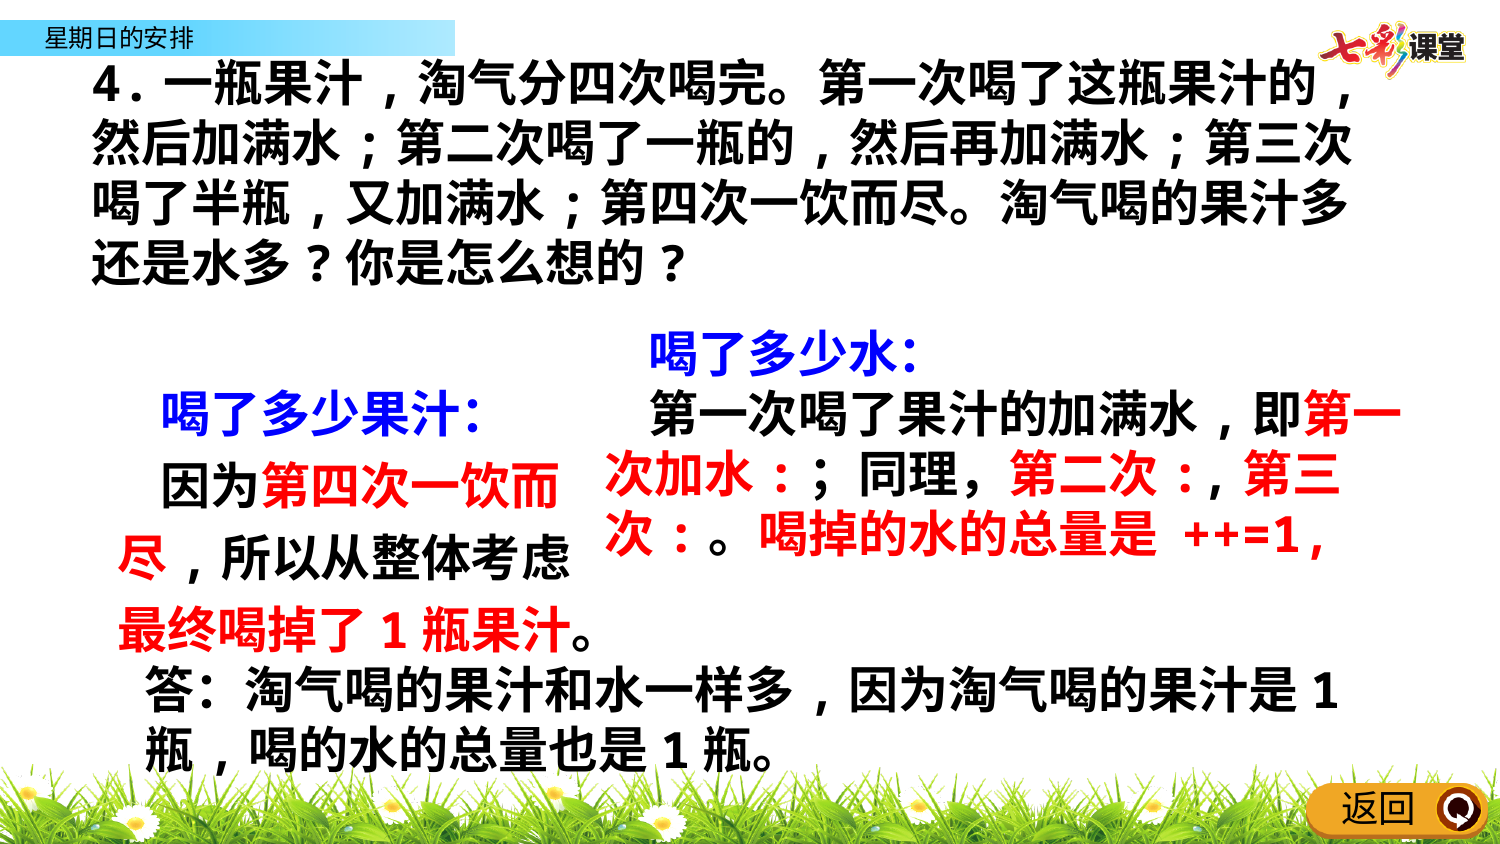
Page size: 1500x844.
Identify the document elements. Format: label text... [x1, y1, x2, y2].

picture [1316, 20, 1468, 80]
picture [0, 764, 1500, 844]
text_box 喝了多少果汁： 因为第四次一饮而尽,所以从整体考虑最终喝掉了1瓶果汁。 [102, 363, 588, 667]
text_box 答：淘气喝的果汁和水一样多,因为淘气喝的果汁是1瓶,喝的水的总量也是1瓶。 [129, 650, 1371, 786]
